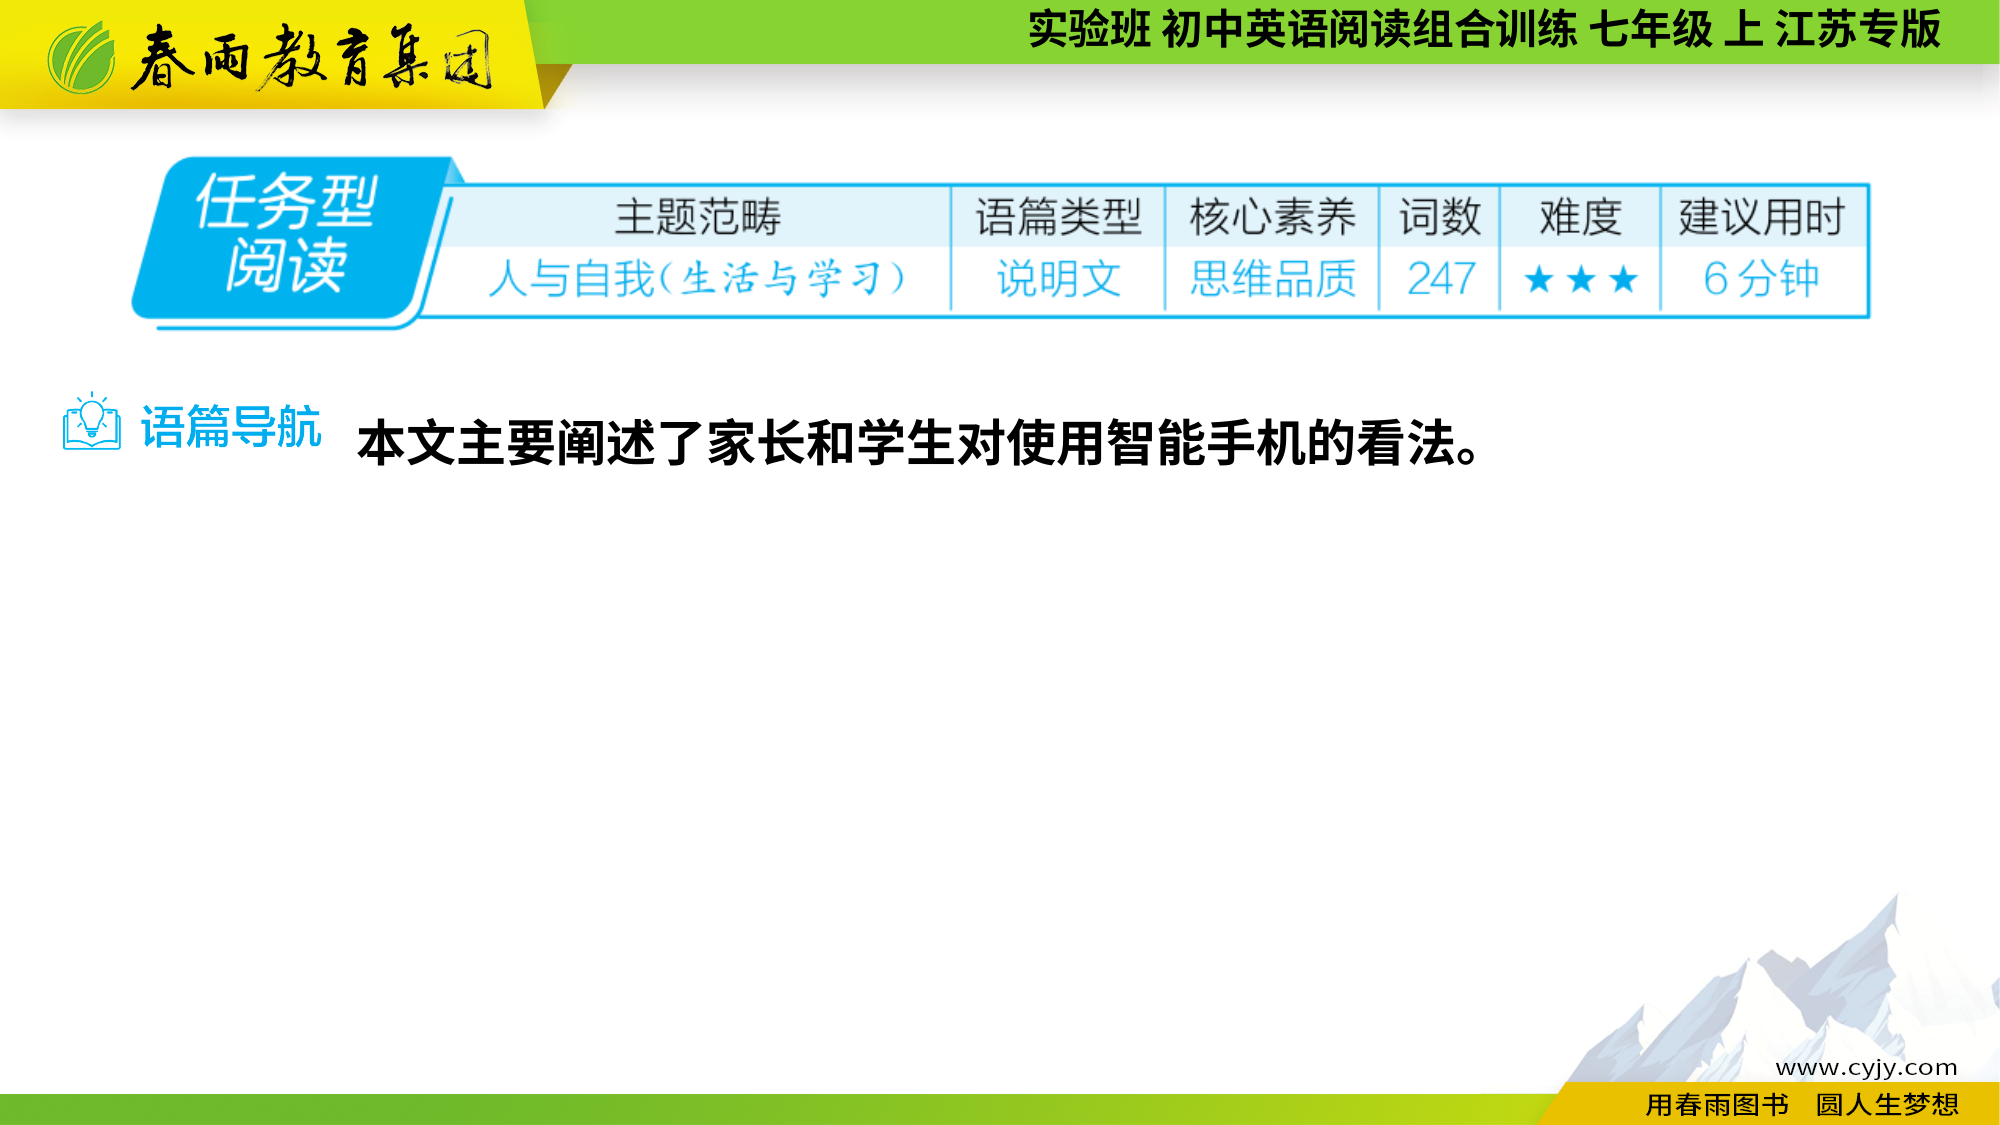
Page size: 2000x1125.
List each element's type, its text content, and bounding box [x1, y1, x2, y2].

picture [0, 0, 2000, 1125]
list 本文主要阐述了家长和学生对使用智能手机的看法。 [59, 373, 1944, 469]
